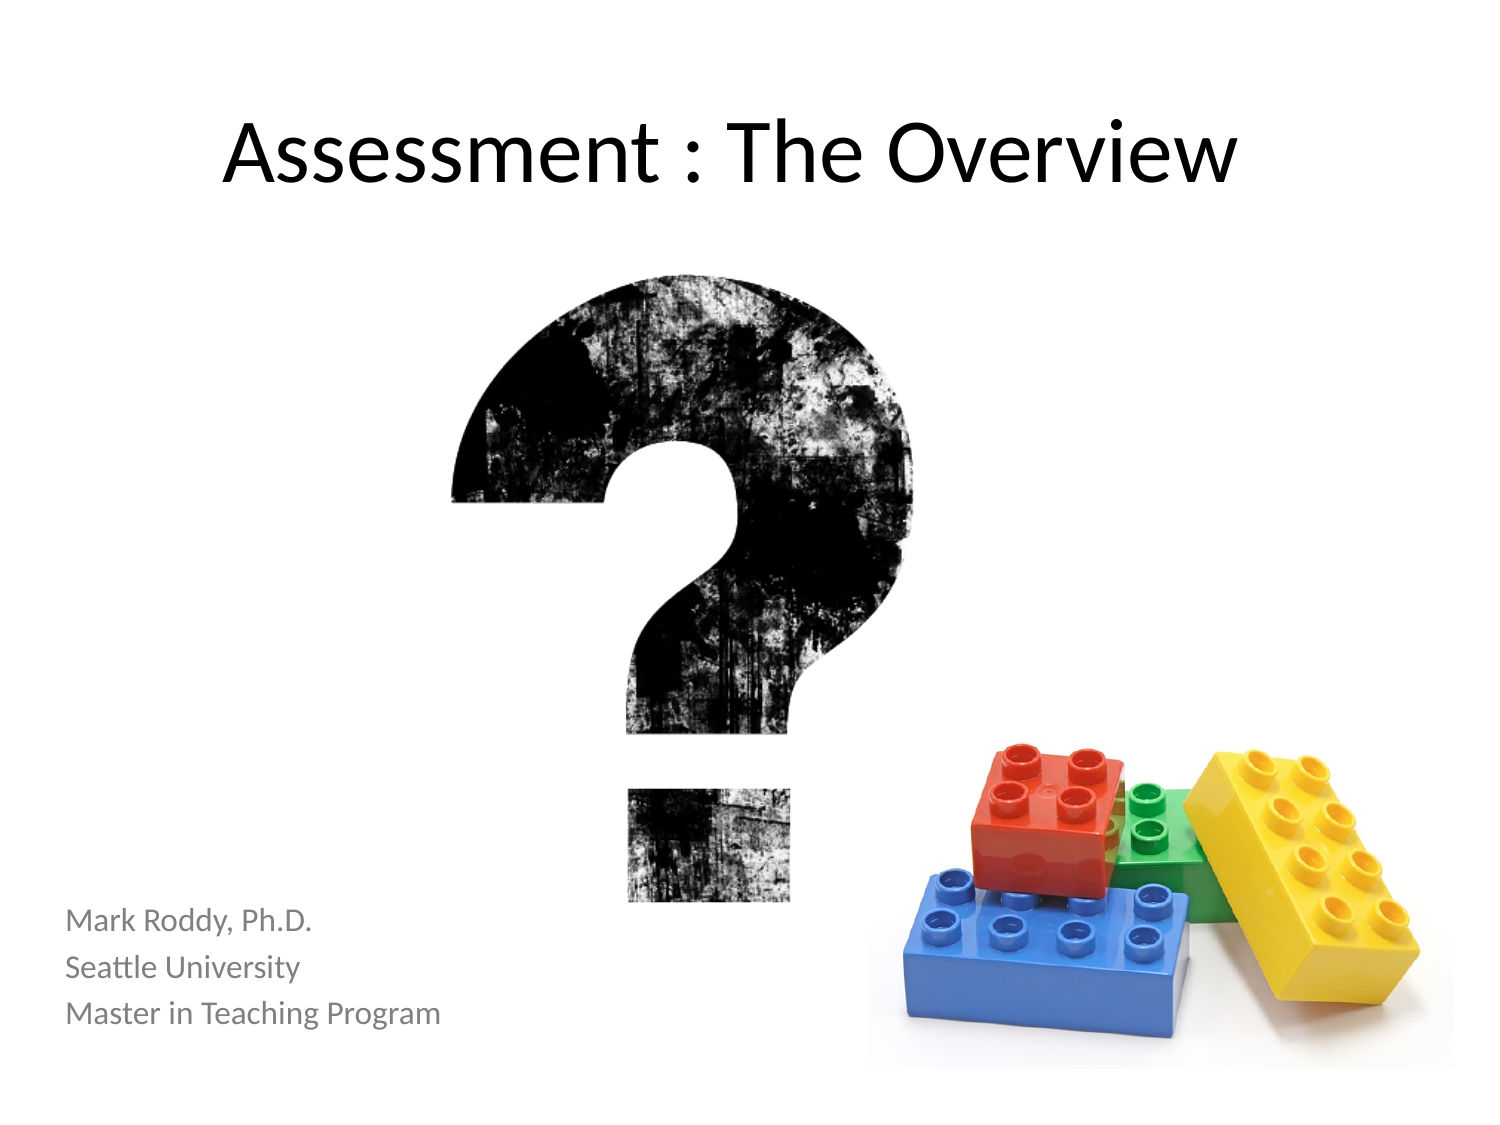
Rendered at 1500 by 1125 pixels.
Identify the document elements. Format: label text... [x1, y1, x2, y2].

picture [299, 212, 1454, 1069]
title Assessment : The Overview [75, 24, 1388, 267]
text_box Mark Roddy, Ph.D. Seattle University Master in Teaching Program [50, 891, 654, 1088]
